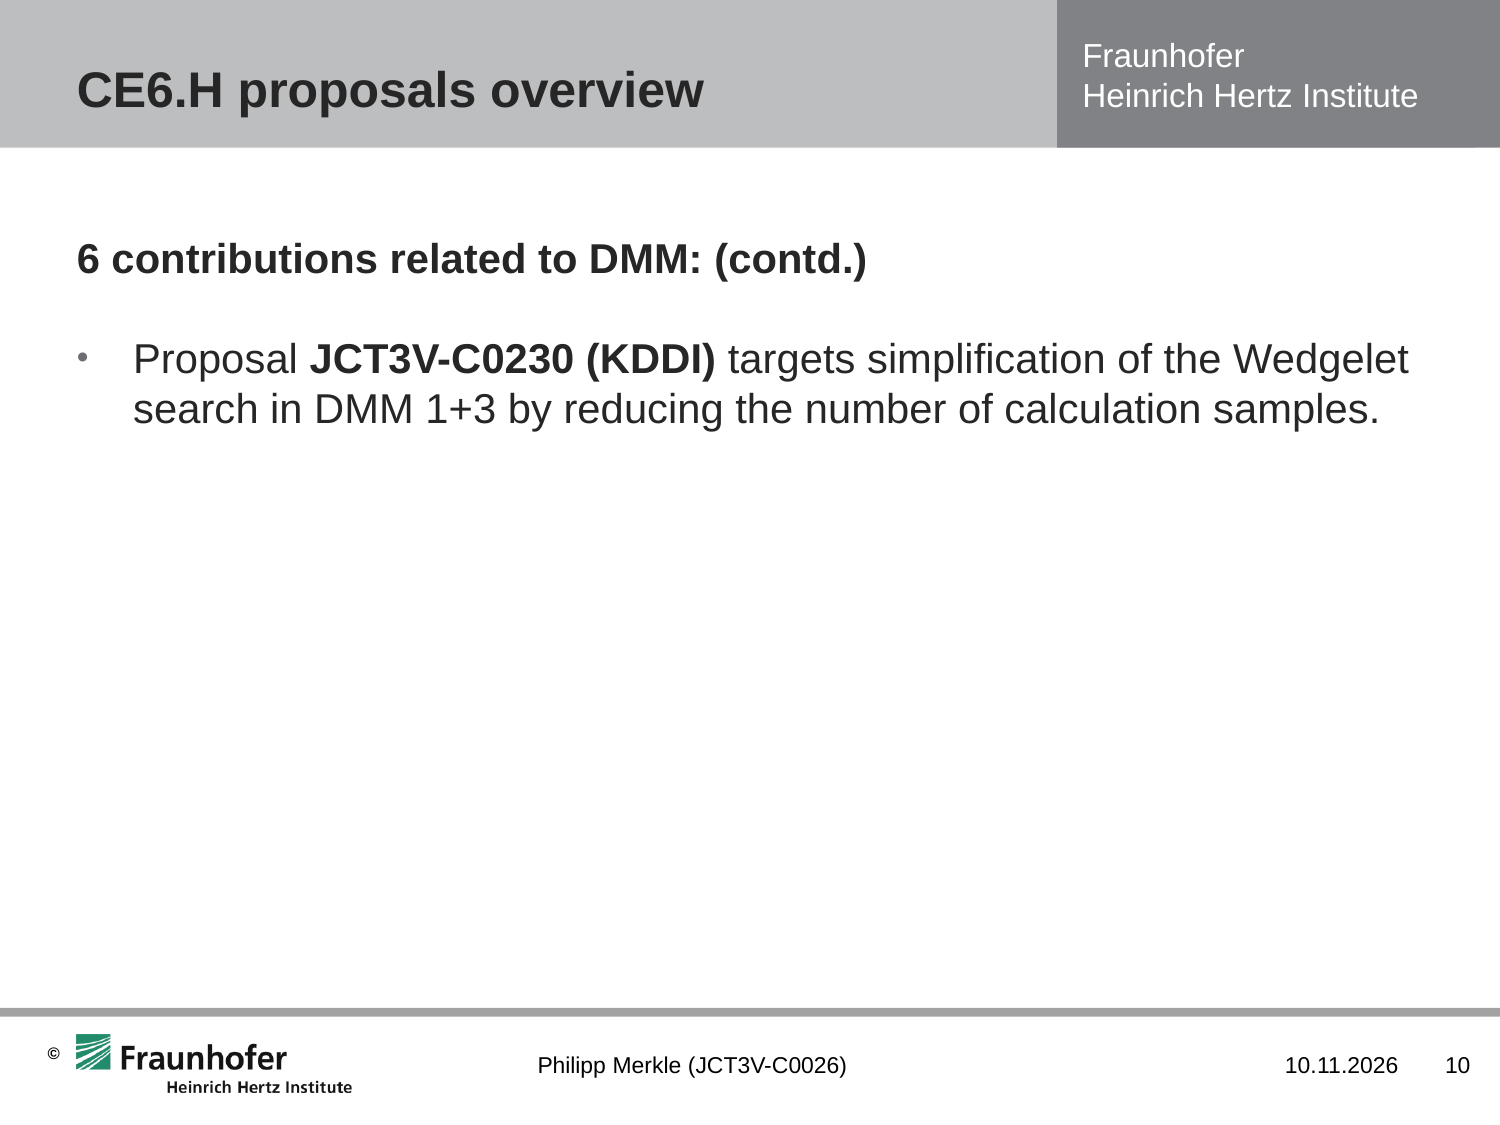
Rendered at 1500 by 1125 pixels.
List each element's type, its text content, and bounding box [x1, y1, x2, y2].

title CE6.H proposals overview [76, 58, 1022, 118]
footer Philipp Merkle (JCT3V-C0026) [442, 1034, 1008, 1094]
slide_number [1019, 1034, 1394, 1094]
list 6 contributions related to DMM: (contd.) Proposal JCT3V-C0230 (KDDI) targets simplification of the Wedgelet search in DMM 1+3 by reducing the number of calculation samples. [76, 231, 1424, 973]
picture [76, 1034, 352, 1093]
slide_number 10 [1394, 1034, 1471, 1094]
